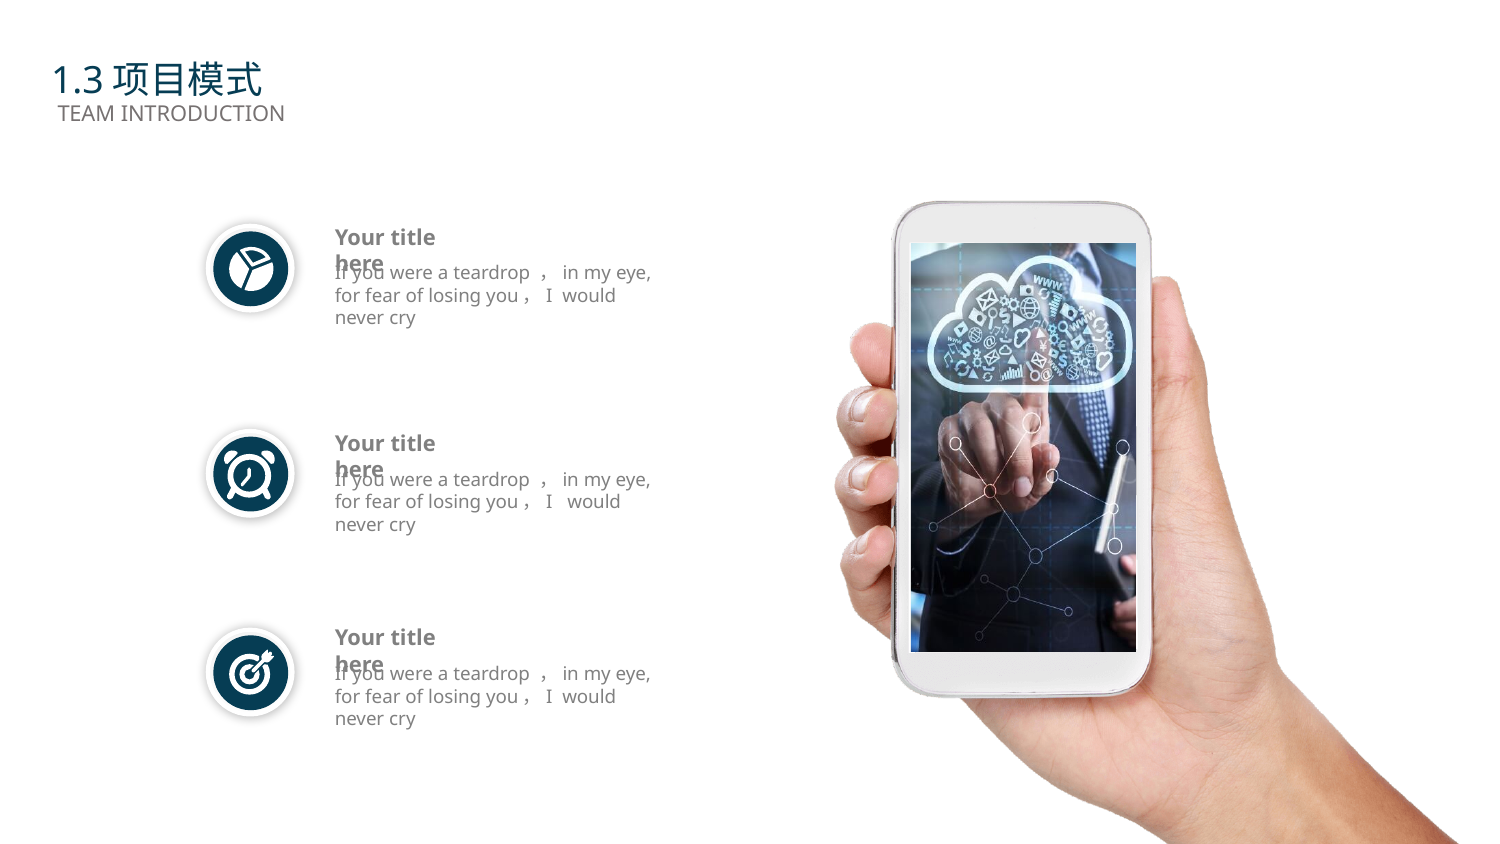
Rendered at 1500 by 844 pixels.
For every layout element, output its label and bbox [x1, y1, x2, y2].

text_box [207, 629, 293, 715]
text_box [207, 225, 293, 311]
text_box [319, 616, 672, 716]
picture [830, 196, 1461, 844]
text_box [319, 421, 672, 521]
text_box [228, 245, 274, 292]
text_box [207, 430, 293, 516]
text_box [320, 215, 686, 315]
text_box [223, 449, 276, 500]
text_box [229, 649, 275, 695]
text_box [57, 44, 302, 134]
